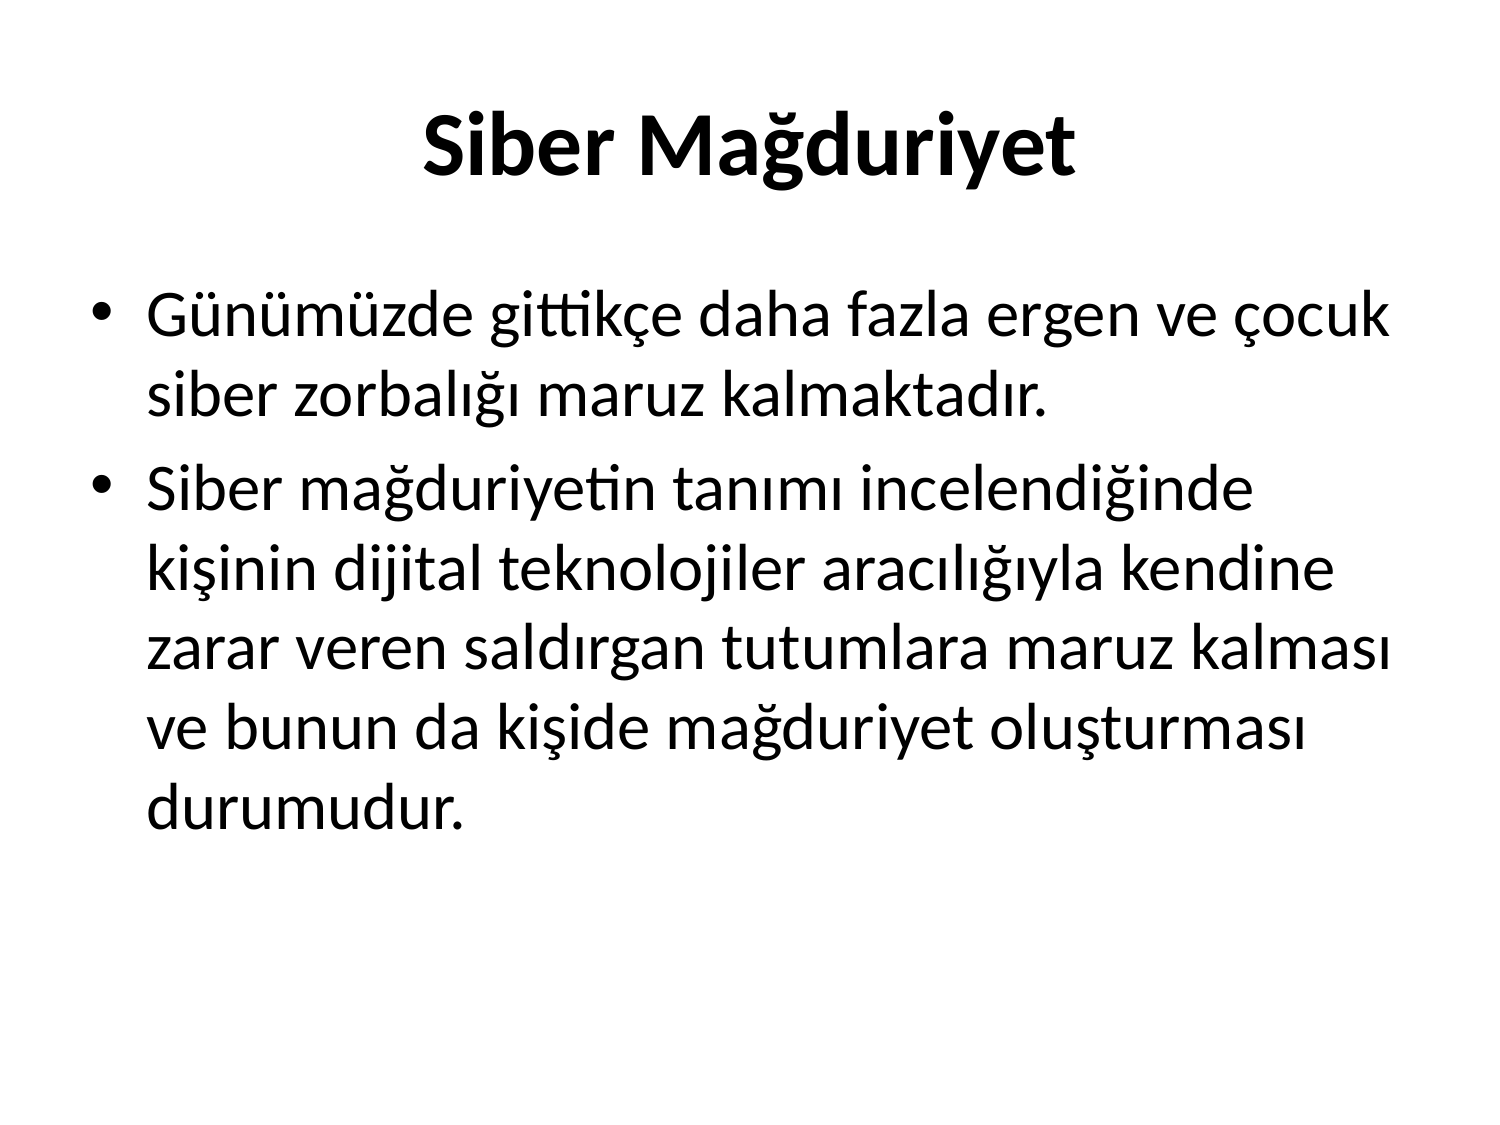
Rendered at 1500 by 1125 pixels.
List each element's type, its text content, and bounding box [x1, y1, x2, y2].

title Siber Mağduriyet [75, 45, 1425, 233]
list Günümüzde gittikçe daha fazla ergen ve çocuk siber zorbalığı maruz kalmaktadır. Siber mağduriyetin tanımı incelendiğinde kişinin dijital teknolojiler aracılığıyla kendine zarar veren saldırgan tutumlara maruz kalması ve bunun da kişide mağduriyet oluşturması durumudur. [75, 262, 1425, 1005]
